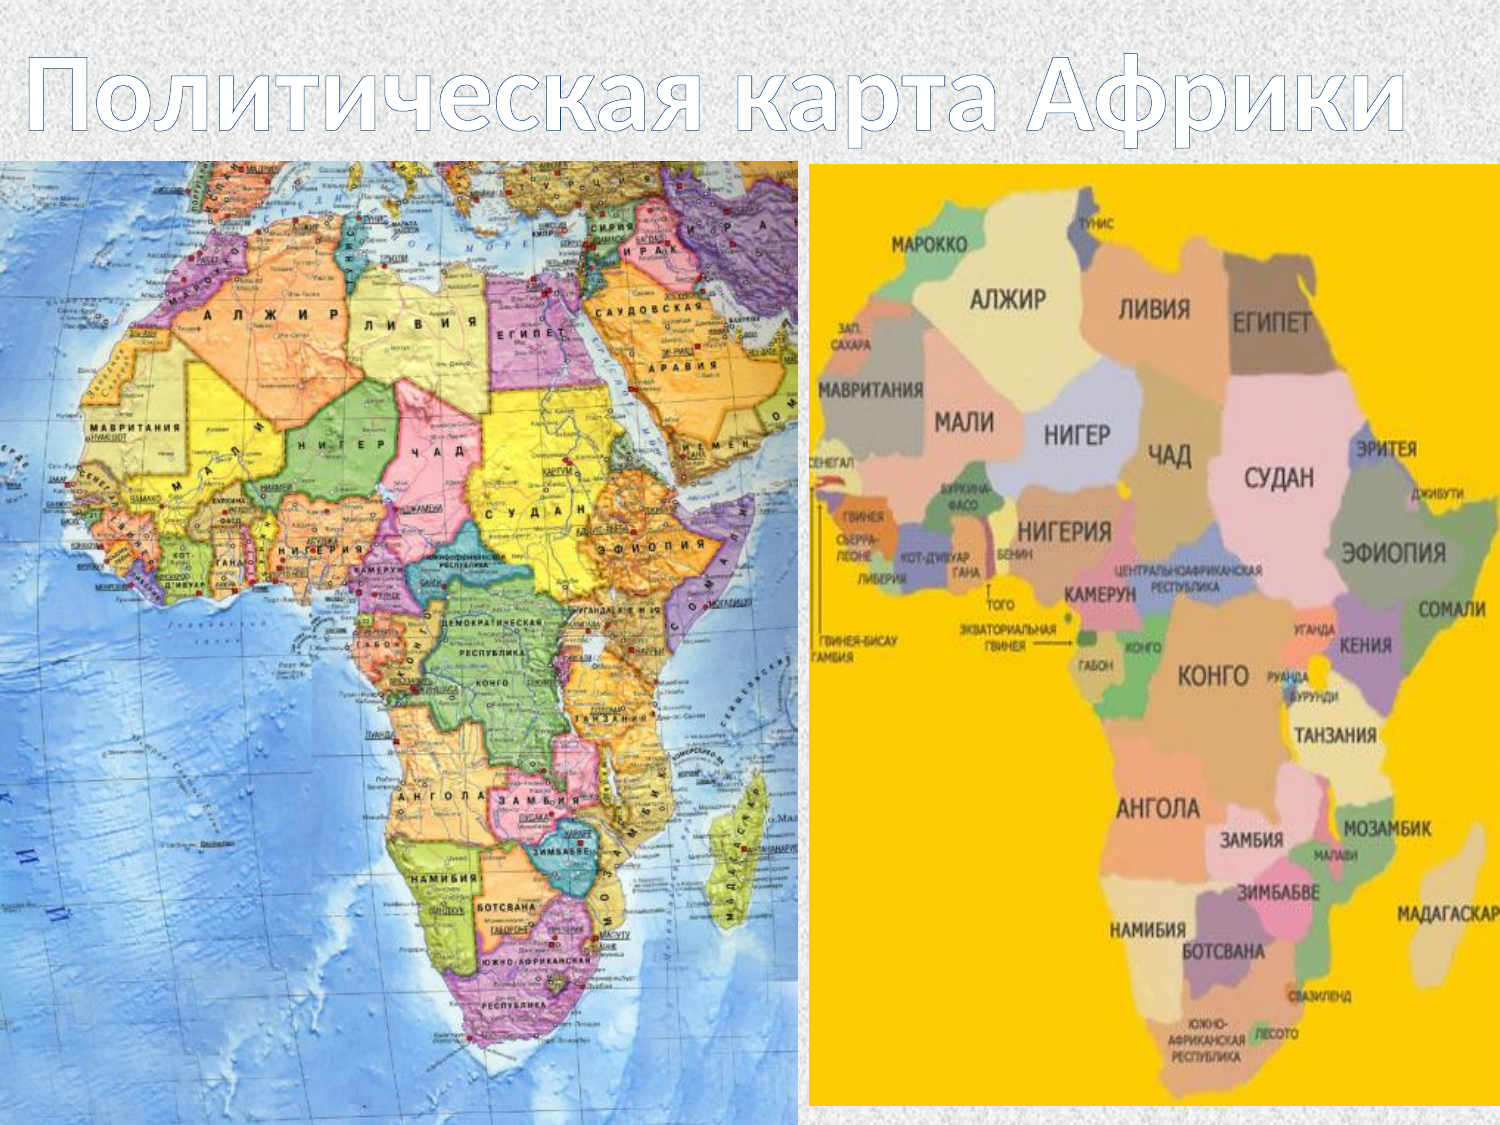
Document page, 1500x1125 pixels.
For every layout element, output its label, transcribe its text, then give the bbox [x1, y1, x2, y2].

text_box Политическая карта Африки [7, 10, 1426, 161]
picture [0, 0, 1500, 1125]
